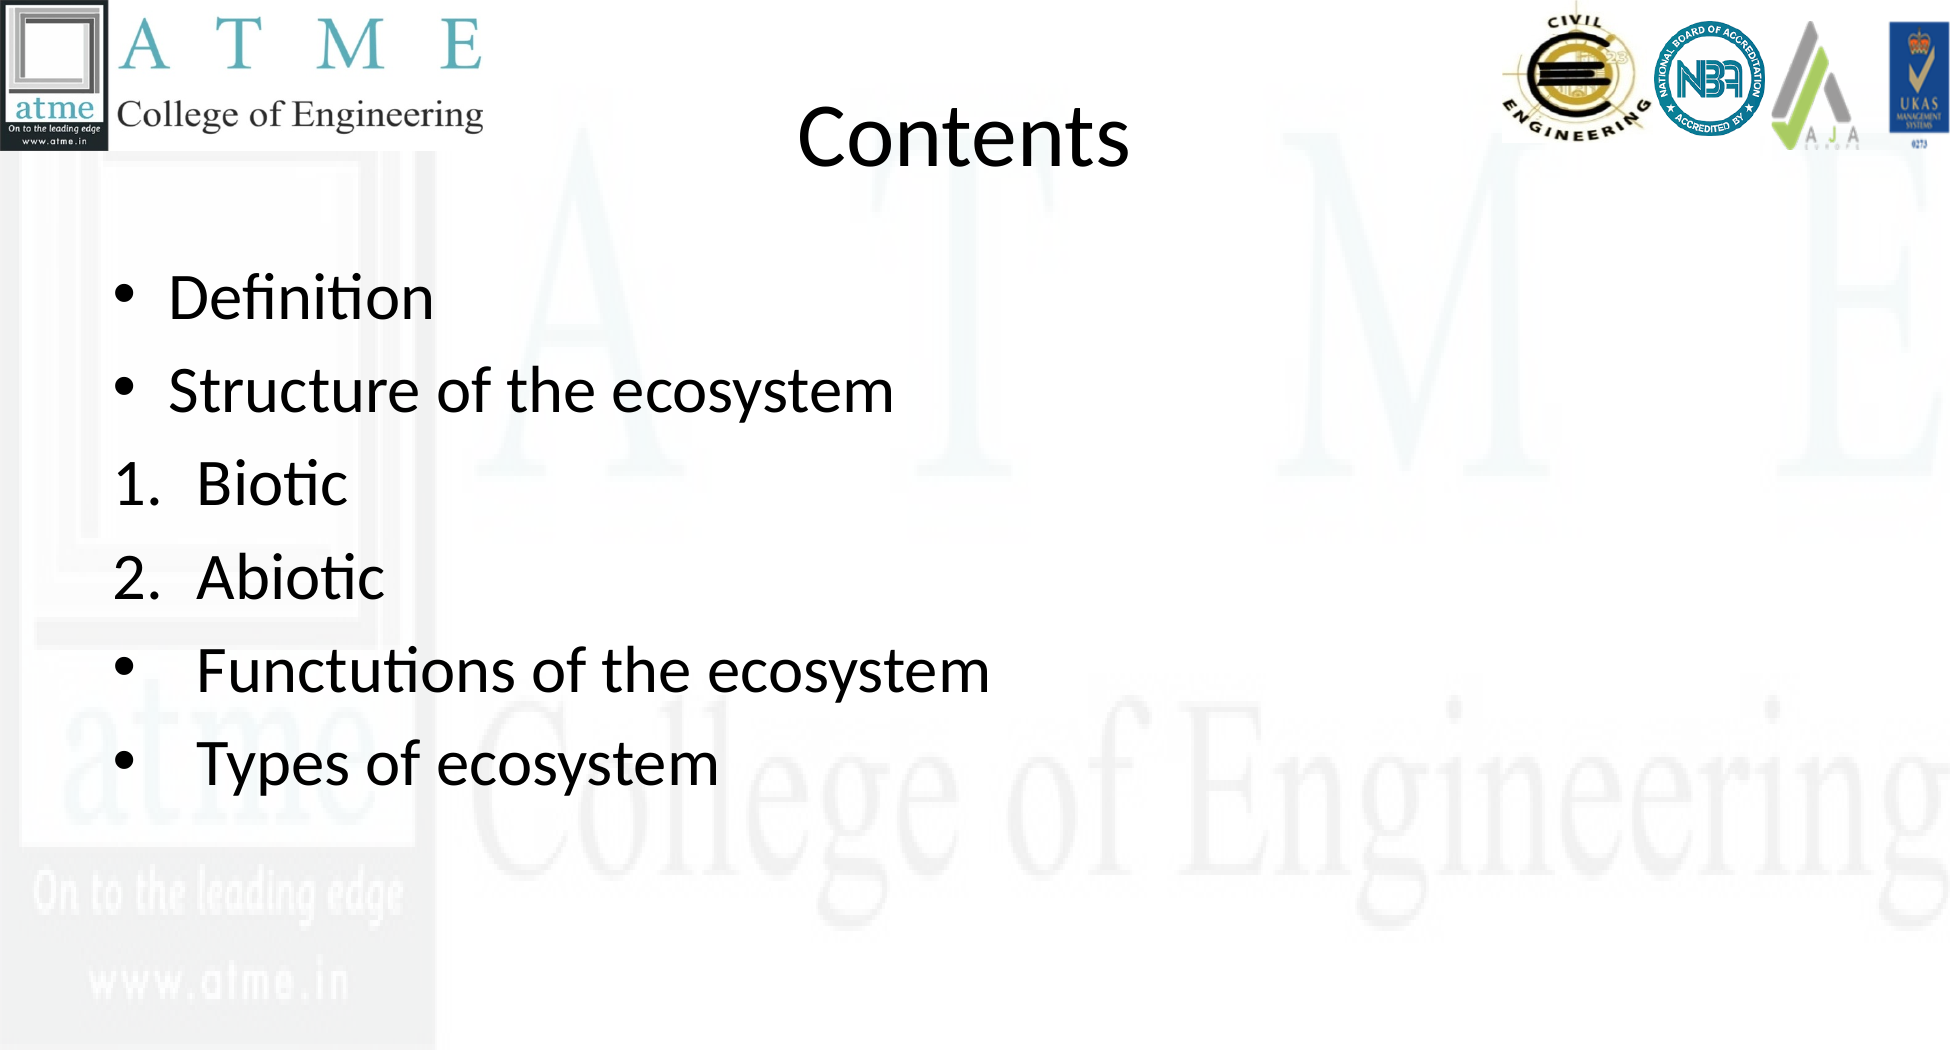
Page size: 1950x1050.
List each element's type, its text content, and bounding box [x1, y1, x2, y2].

picture [1771, 20, 1950, 151]
picture [1725, 29, 1731, 36]
picture [1502, 0, 1653, 144]
picture [1741, 109, 1746, 120]
picture [1749, 96, 1754, 104]
picture [0, 0, 483, 151]
list Definition Structure of the ecosystem Biotic Abiotic Functutions of the ecosystem Types of ecosystem [97, 245, 1853, 938]
picture [1713, 20, 1766, 76]
title Contents [97, 42, 1853, 217]
picture [1719, 124, 1725, 131]
picture [1713, 82, 1766, 137]
picture [1753, 88, 1759, 95]
picture [1654, 20, 1751, 137]
